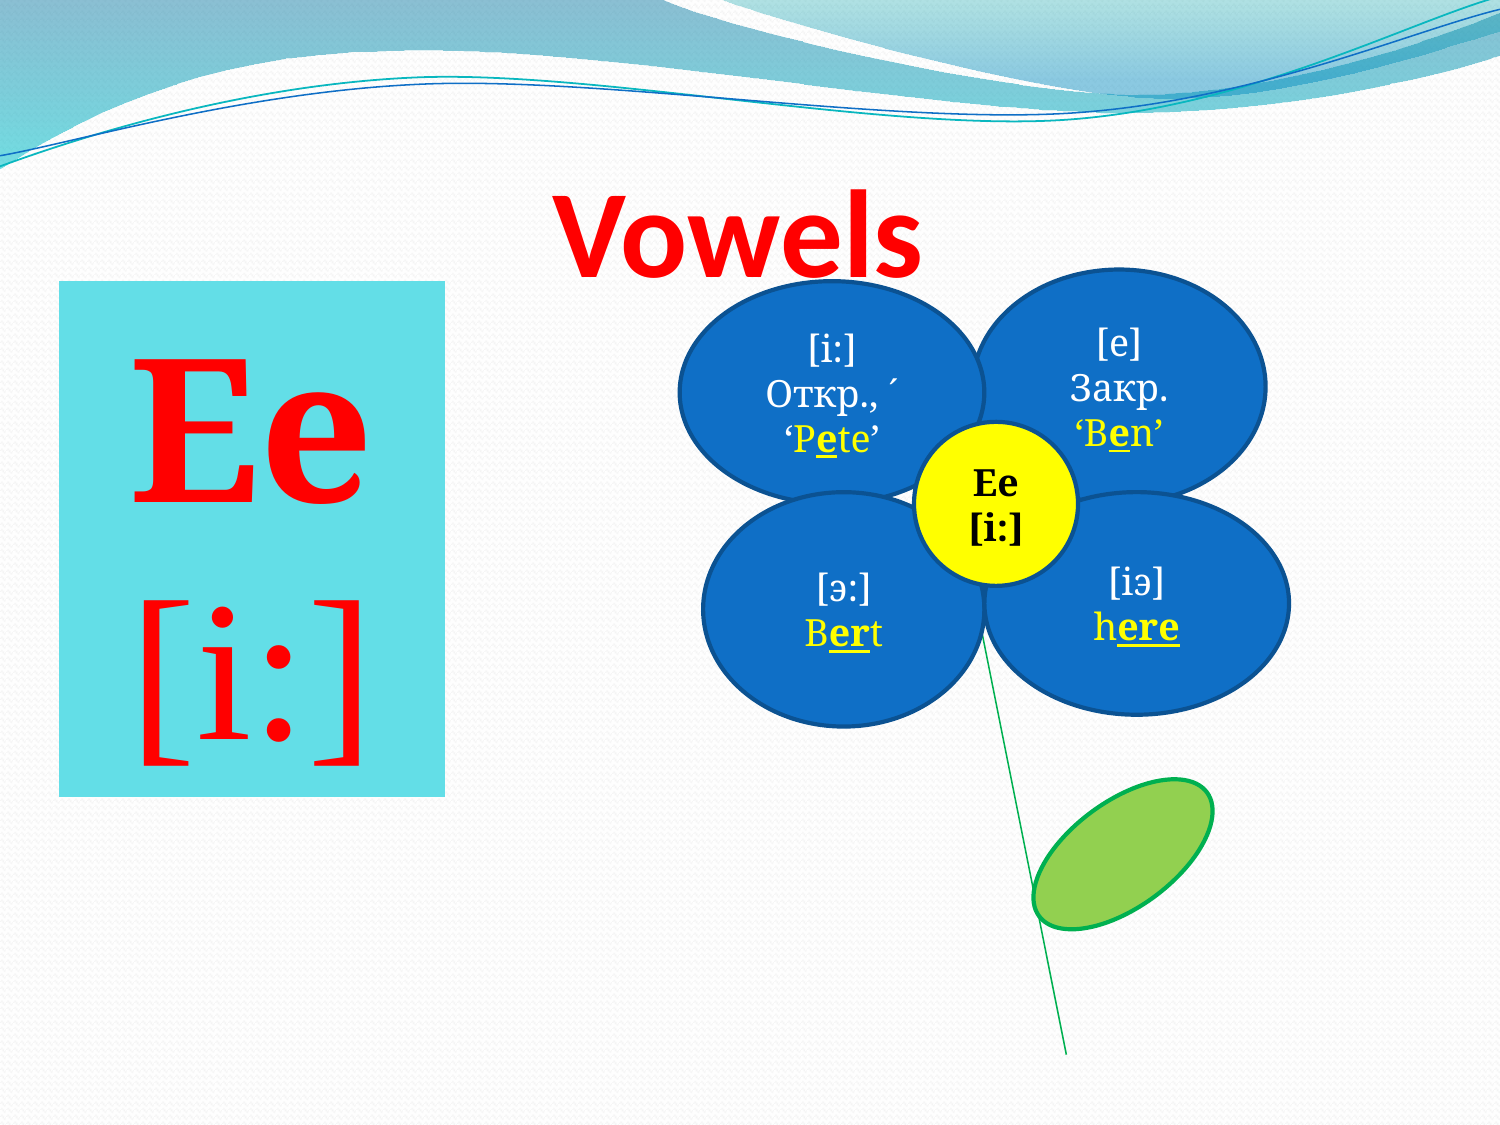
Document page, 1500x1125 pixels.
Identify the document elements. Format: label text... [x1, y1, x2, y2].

text_box [1031, 880, 1178, 932]
text_box Ee [i:] [911, 419, 1081, 588]
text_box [784, 773, 1255, 868]
text_box [э:] Bert [701, 490, 985, 729]
text_box [i:] Откр., ´ ‘Pete’ [677, 303, 987, 501]
table_header Ee [i:] [59, 281, 445, 797]
title Vowels [75, 115, 1425, 303]
text_box [iэ] here [982, 490, 1292, 717]
text_box [e] Закр. ‘Ben’ [977, 303, 1268, 497]
